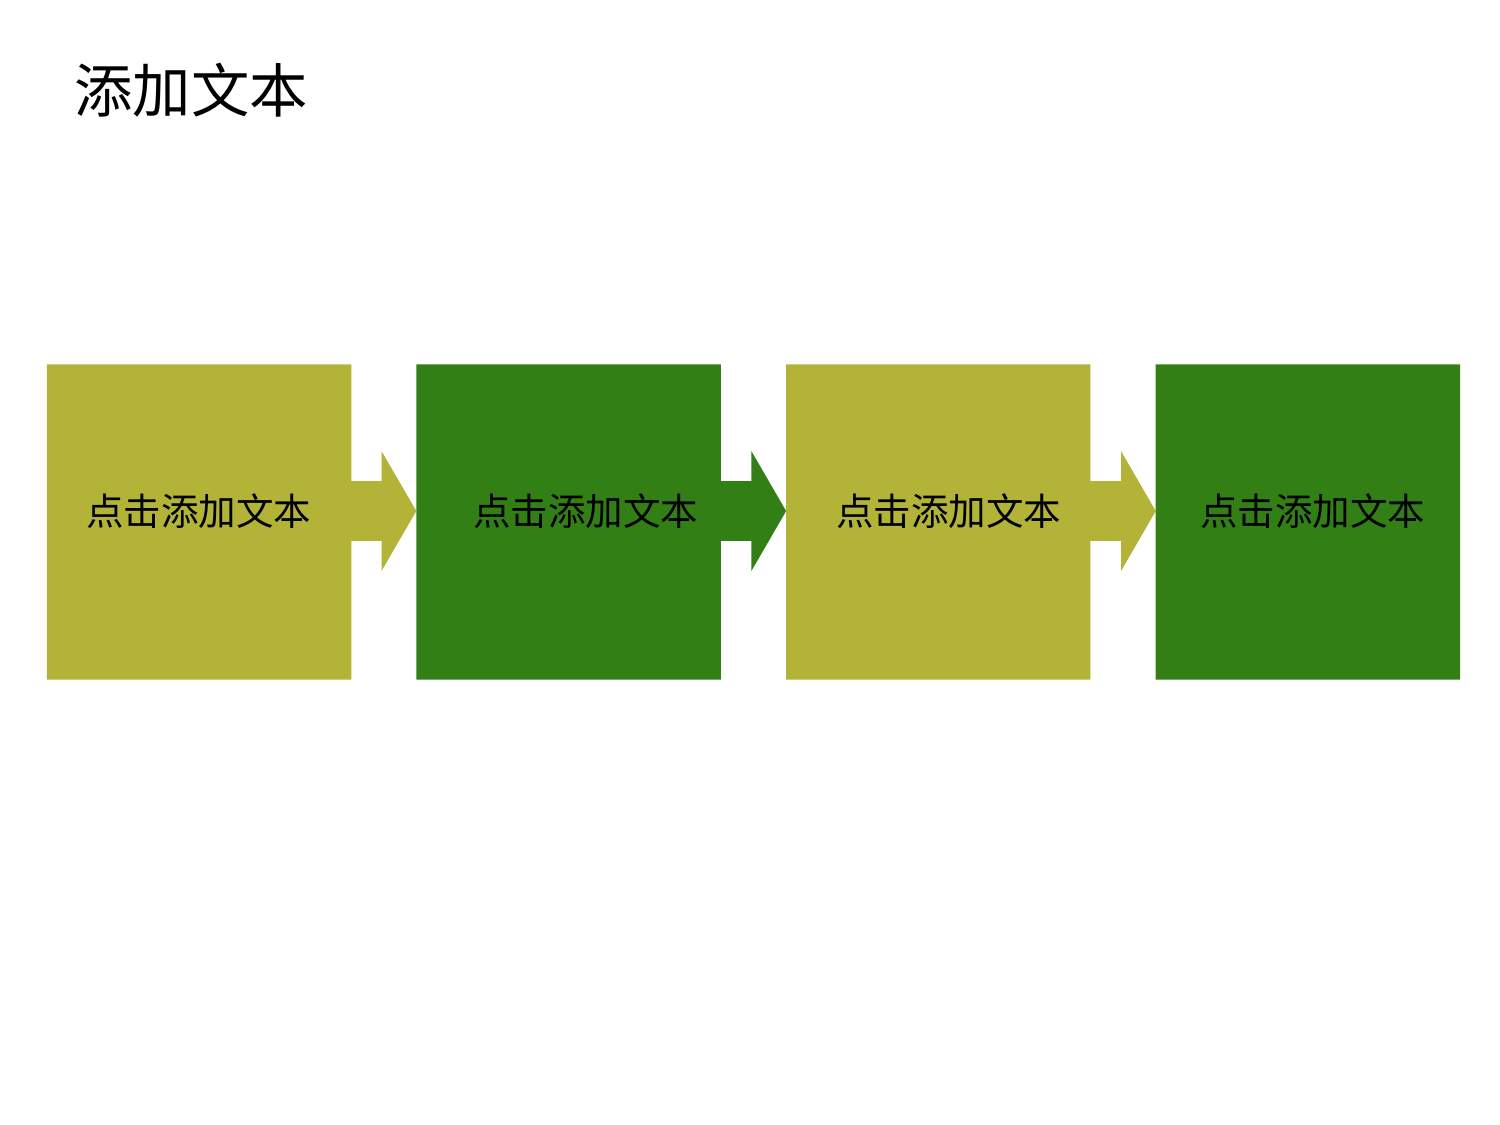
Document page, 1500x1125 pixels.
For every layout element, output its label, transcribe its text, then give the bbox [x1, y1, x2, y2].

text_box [46, 363, 1461, 680]
text_box 添加文本 [60, 46, 323, 132]
